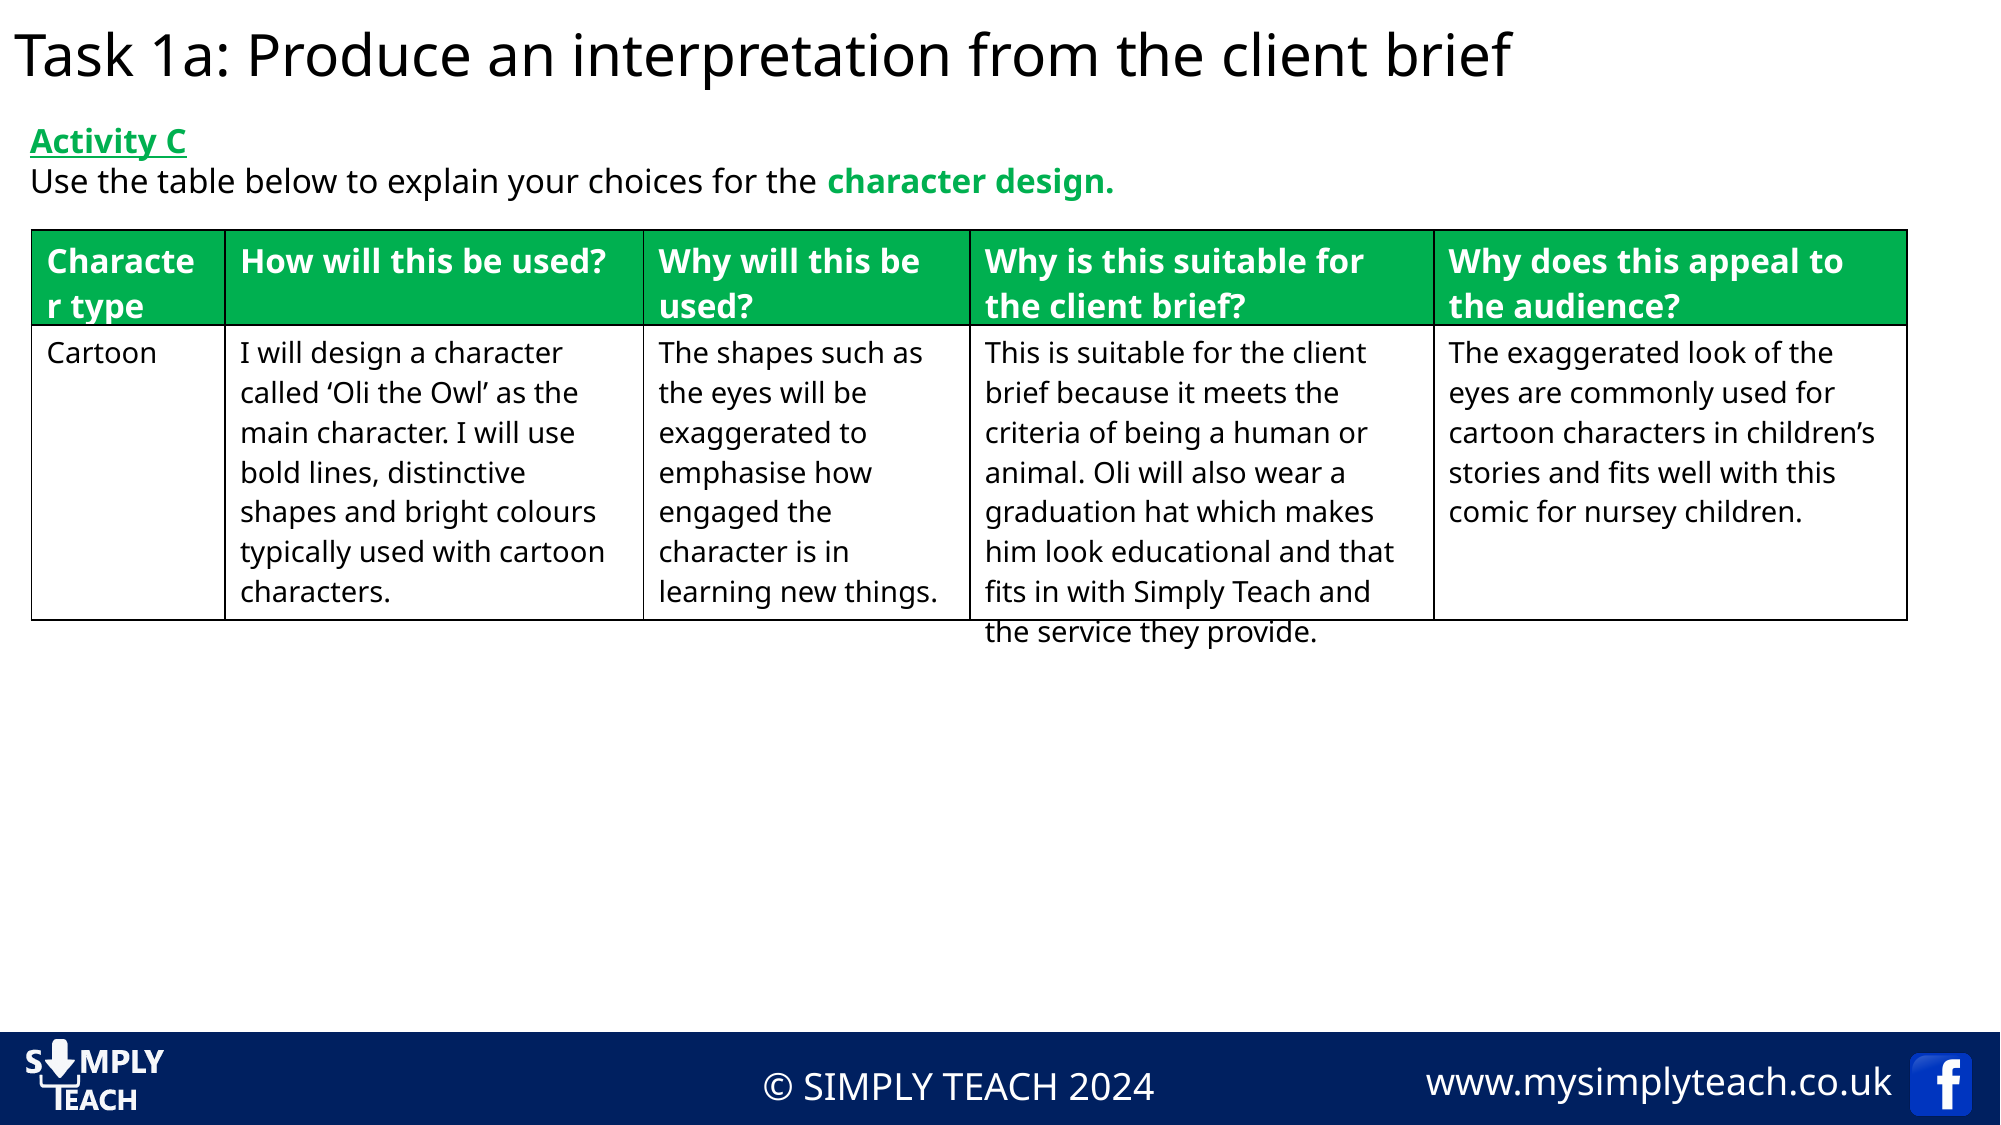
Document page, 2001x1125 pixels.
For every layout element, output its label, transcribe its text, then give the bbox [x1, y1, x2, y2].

table_header Why will this be used? [644, 231, 969, 324]
table_cell This is suitable for the client brief because it meets the criteria of being a human or animal. Oli will also wear a graduation hat which makes him look educational and that fits in with Simply Teach and the service they provide. [971, 326, 1433, 619]
table_header How will this be used? [226, 231, 643, 324]
table_cell I will design a character called ‘Oli the Owl’ as the main character. I will use bold lines, distinctive shapes and bright colours typically used with cartoon characters. [226, 326, 643, 619]
table_cell The exaggerated look of the eyes are commonly used for cartoon characters in children’s stories and fits well with this comic for nursey children. [1435, 326, 1906, 619]
text_box www.mysimplyteach.co.uk [1411, 1050, 1907, 1111]
picture [1907, 1050, 1976, 1119]
text_box © SIMPLY TEACH 2024 [621, 1055, 1296, 1115]
text_box Task 1a: Produce an interpretation from the client brief [0, 10, 2000, 96]
table_cell The shapes such as the eyes will be exaggerated to emphasise how engaged the character is in learning new things. [644, 326, 969, 619]
text_box [0, 1032, 2000, 1125]
picture [15, 1033, 182, 1122]
text_box Activity C Use the table below to explain your choices for the character design. [15, 112, 1961, 208]
table_header Why is this suitable for the client brief? [971, 231, 1433, 324]
table_cell Cartoon [32, 326, 224, 619]
table_header Why does this appeal to the audience? [1435, 231, 1906, 324]
table_header Character type [32, 231, 224, 324]
